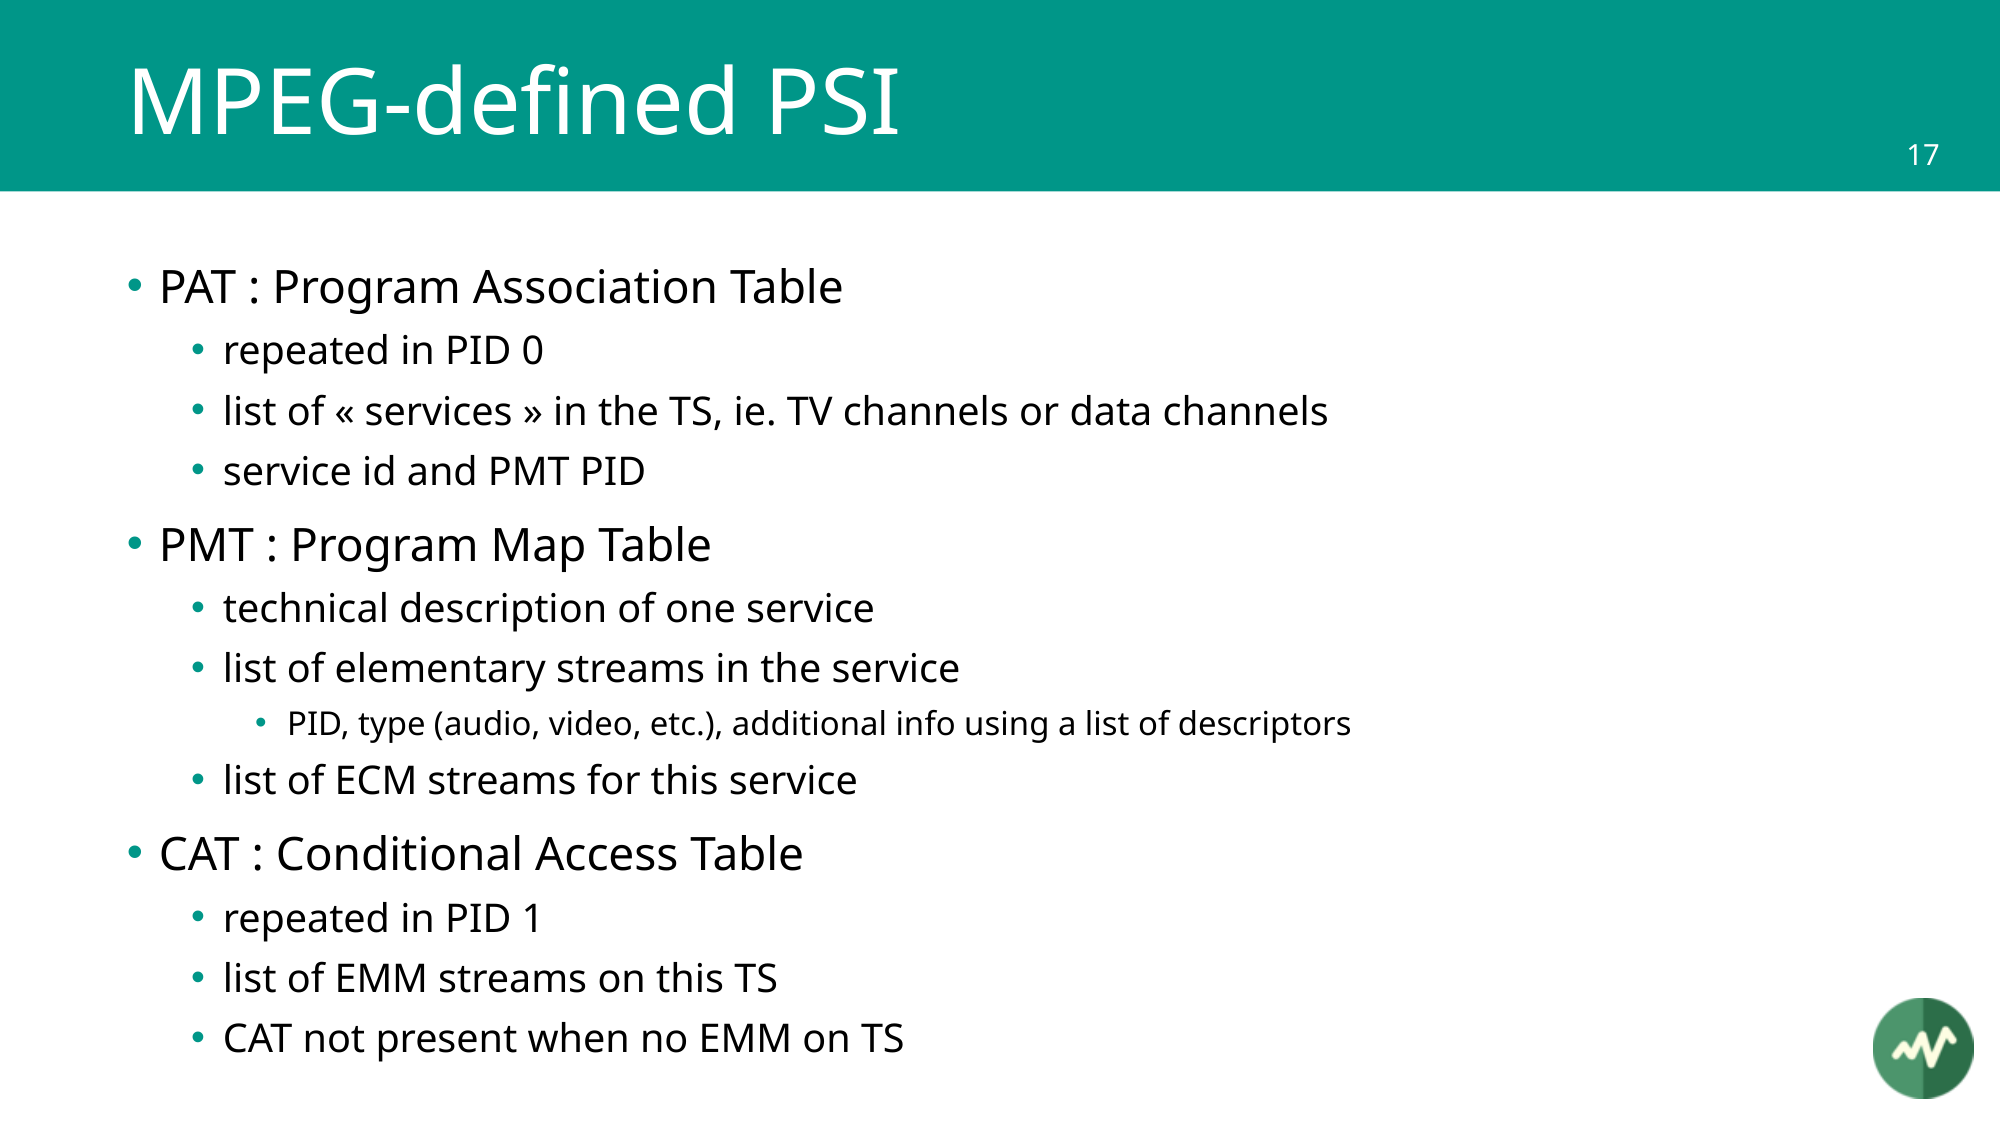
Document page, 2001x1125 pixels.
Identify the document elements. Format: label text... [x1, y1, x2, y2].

list PAT : Program Association Table repeated in PID 0 list of « services » in the TS, ie. TV channels or data channels service id and PMT PID PMT : Program Map Table technical description of one service list of elementary streams in the service PID, type (audio, video, etc.), additional info using a list of descriptors list of ECM streams for this service CAT : Conditional Access Table repeated in PID 1 list of EMM streams on this TS CAT not present when no EMM on TS [111, 244, 1812, 1071]
picture [1873, 998, 1974, 1099]
title MPEG-defined PSI [111, 39, 1812, 171]
